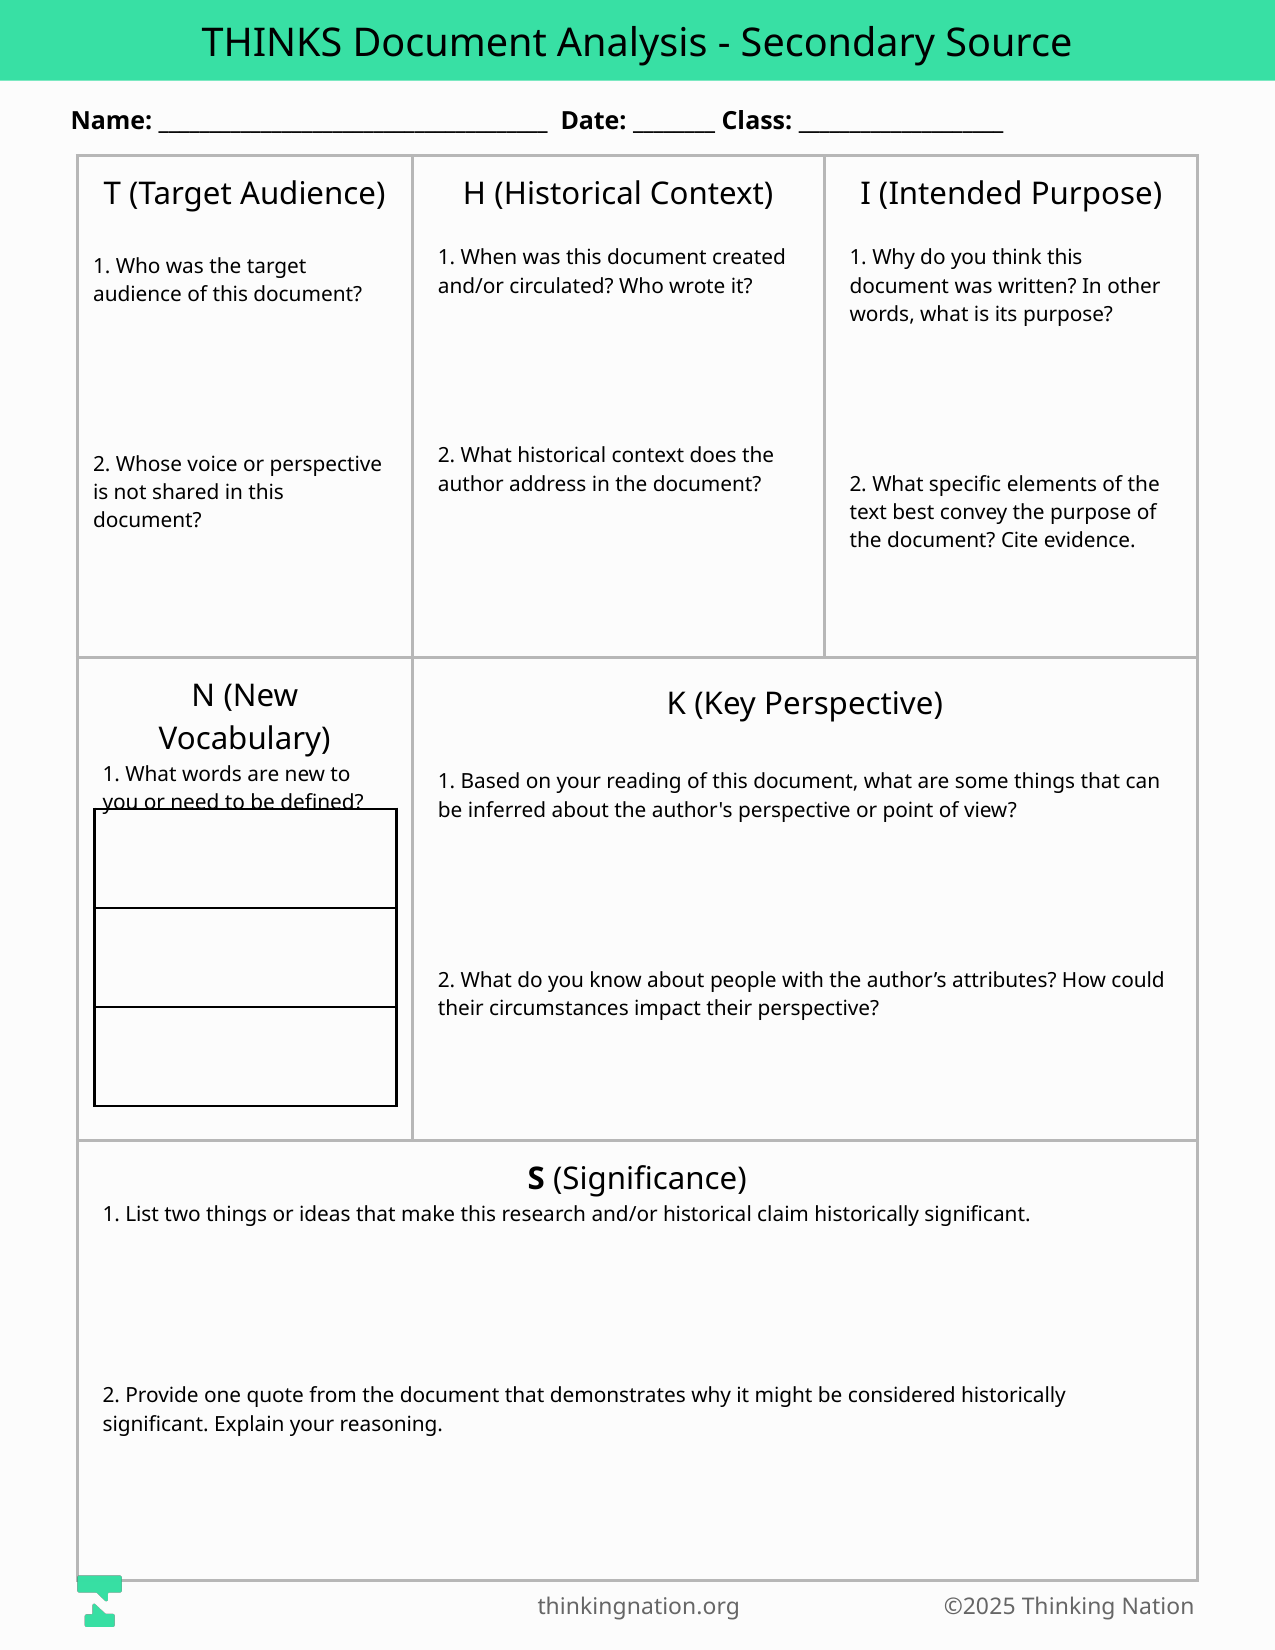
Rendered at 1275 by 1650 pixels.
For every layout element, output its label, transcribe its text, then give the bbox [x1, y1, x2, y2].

table_header [96, 810, 395, 907]
table_cell S (Significance) 1. List two things or ideas that make this research and/or historical claim historically significant. 2. Provide one quote from the document that demonstrates why it might be considered historically significant. Explain your reasoning. [79, 1142, 1196, 1579]
table_cell [96, 909, 395, 1006]
text_box ©2025 Thinking Nation [909, 1575, 1211, 1627]
table_header I (Intended Purpose) 1. Why do you think this document was written? In other words, what is its purpose? 2. What specific elements of the text best convey the purpose of the document? Cite evidence. [826, 157, 1196, 656]
text_box THINKS Document Analysis - Secondary Source [0, 0, 1275, 81]
table_cell K (Key Perspective) 1. Based on your reading of this document, what are some things that can be inferred about the author's perspective or point of view? 2. What do you know about people with the author’s attributes? How could their circumstances impact their perspective? [414, 659, 1196, 1139]
table_header T (Target Audience) 1. Who was the target audience of this document? 2. Whose voice or perspective is not shared in this document? [79, 157, 411, 656]
table_cell N (New Vocabulary) 1. What words are new to you or need to be defined? [79, 659, 411, 1139]
table_cell [96, 1008, 395, 1105]
picture [63, 1565, 135, 1637]
text_box thinkingnation.org [488, 1575, 790, 1627]
text_box Name: ______________________________________ Date: ________ Class: ____________________ [55, 89, 1223, 149]
table_header H (Historical Context) 1. When was this document created and/or circulated? Who wrote it? 2. What historical context does the author address in the document? [414, 157, 823, 656]
